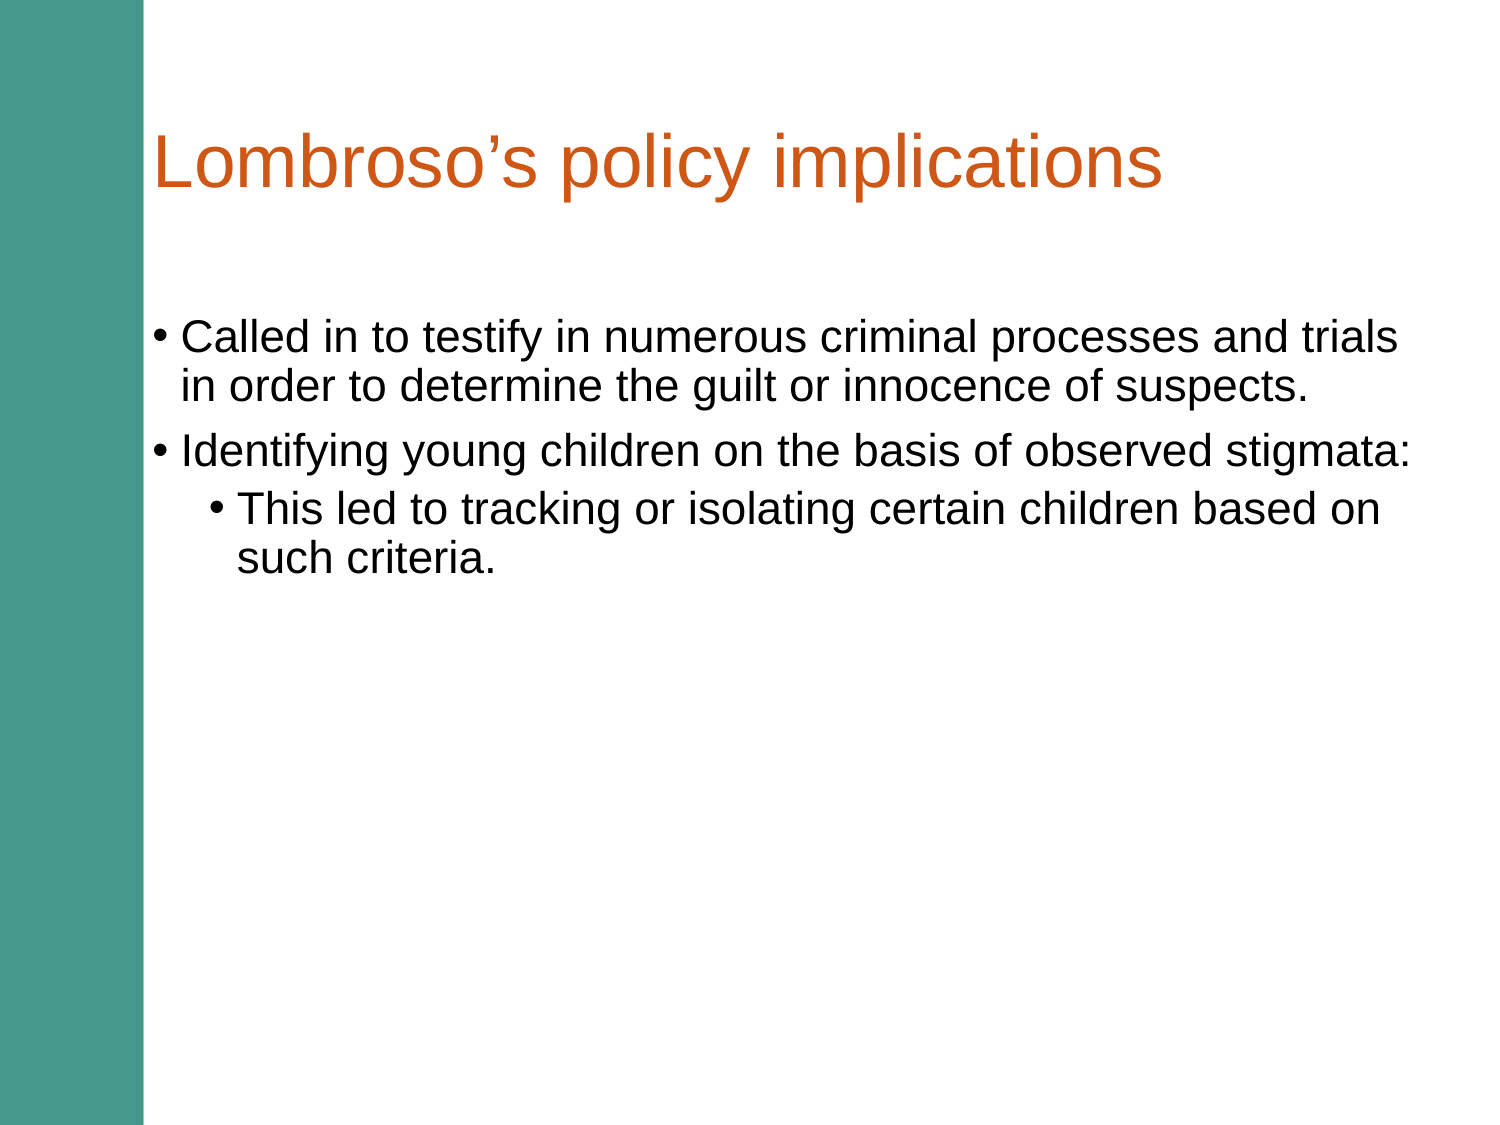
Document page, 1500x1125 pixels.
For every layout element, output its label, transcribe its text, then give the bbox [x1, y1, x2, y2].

list Called in to testify in numerous criminal processes and trials in order to determine the guilt or innocence of suspects. Identifying young children on the basis of observed stigmata: This led to tracking or isolating certain children based on such criteria. [137, 305, 1432, 1020]
picture [0, 0, 1500, 1125]
title Lombroso’s policy implications [137, 54, 1432, 273]
